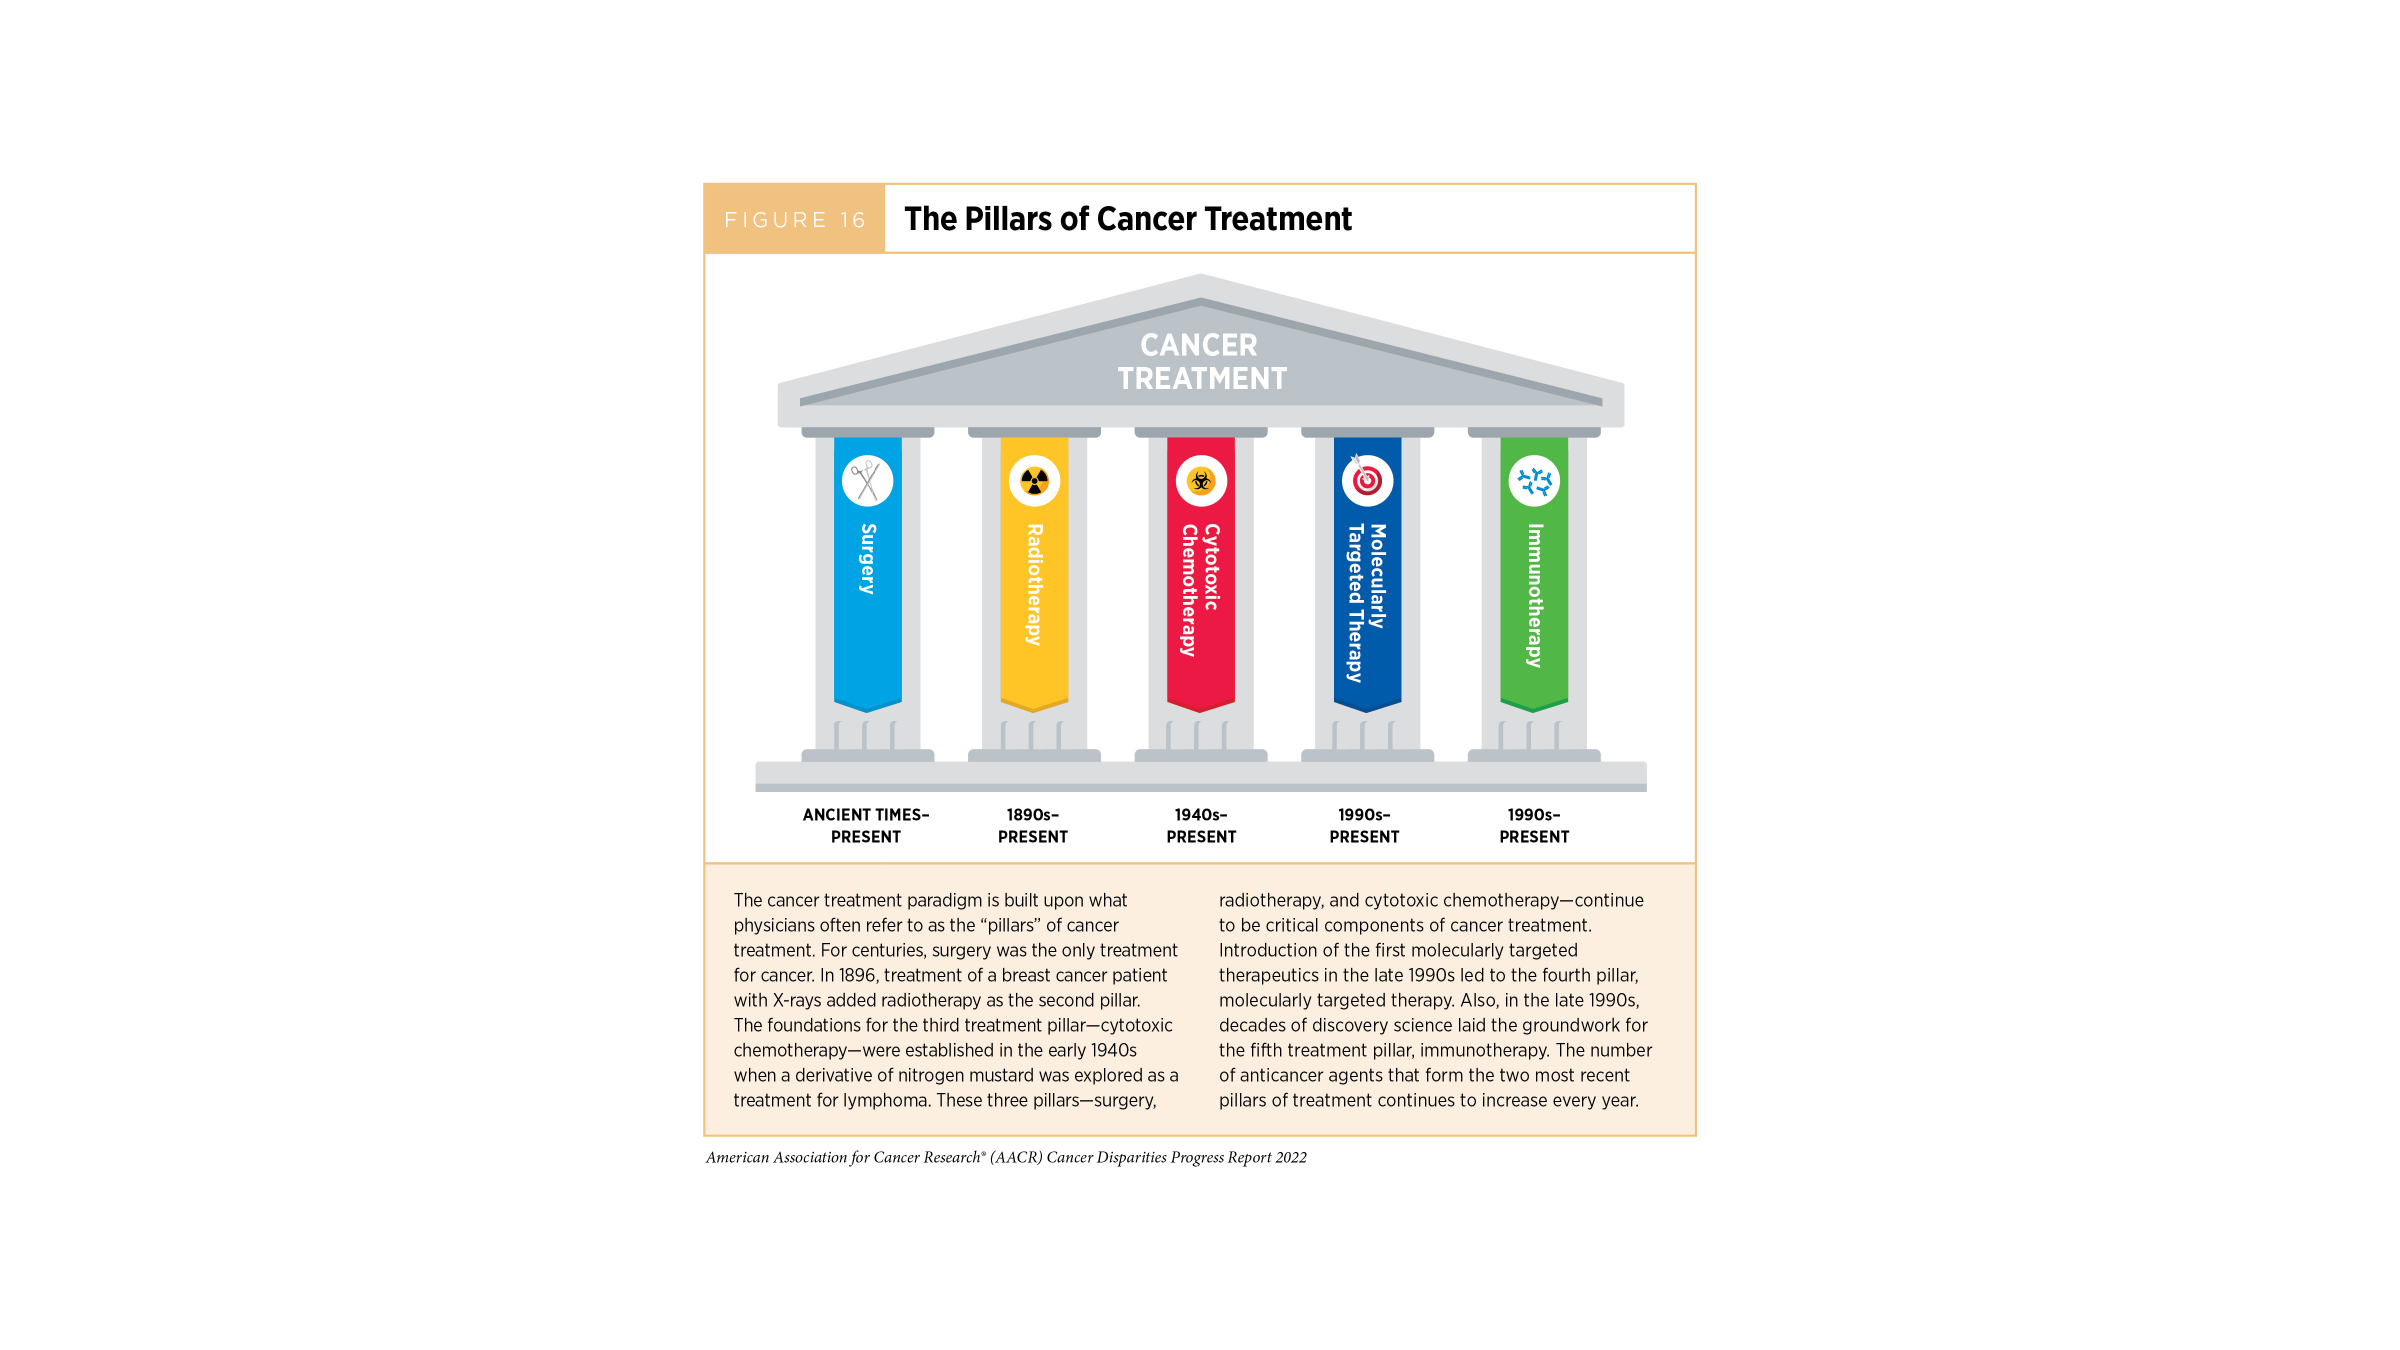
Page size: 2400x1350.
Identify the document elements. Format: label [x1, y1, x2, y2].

picture [684, 164, 1716, 1186]
